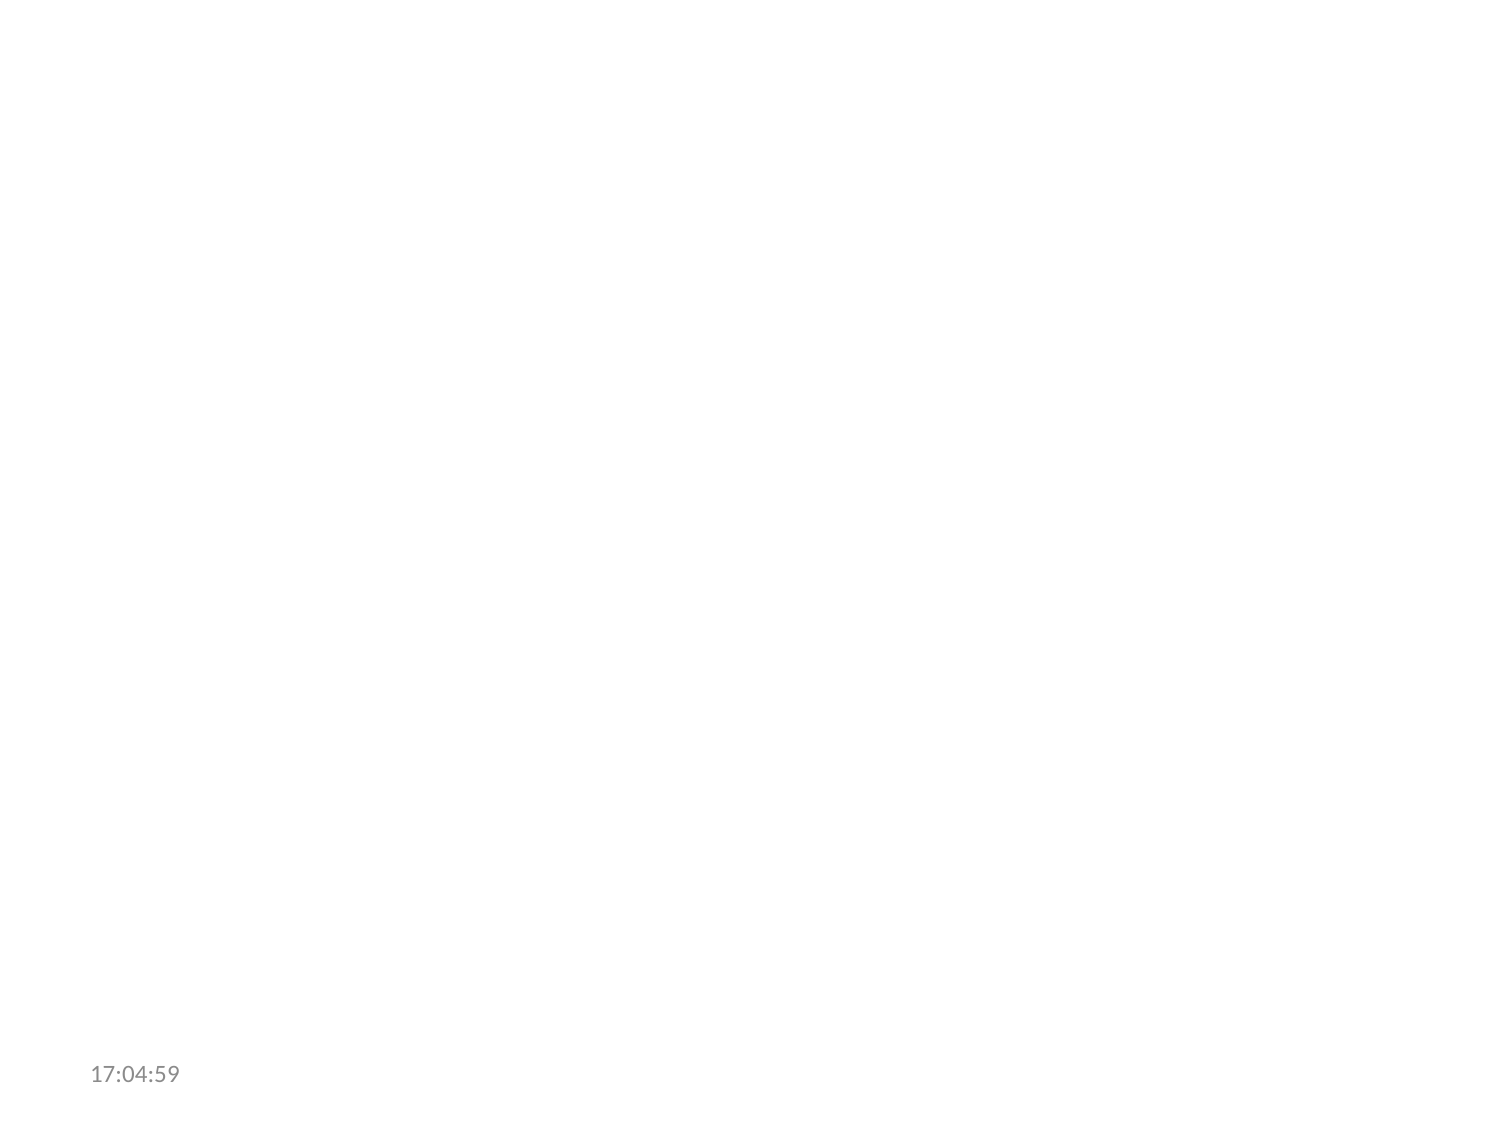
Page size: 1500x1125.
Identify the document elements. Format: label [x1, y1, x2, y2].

slide_number [75, 1042, 425, 1103]
